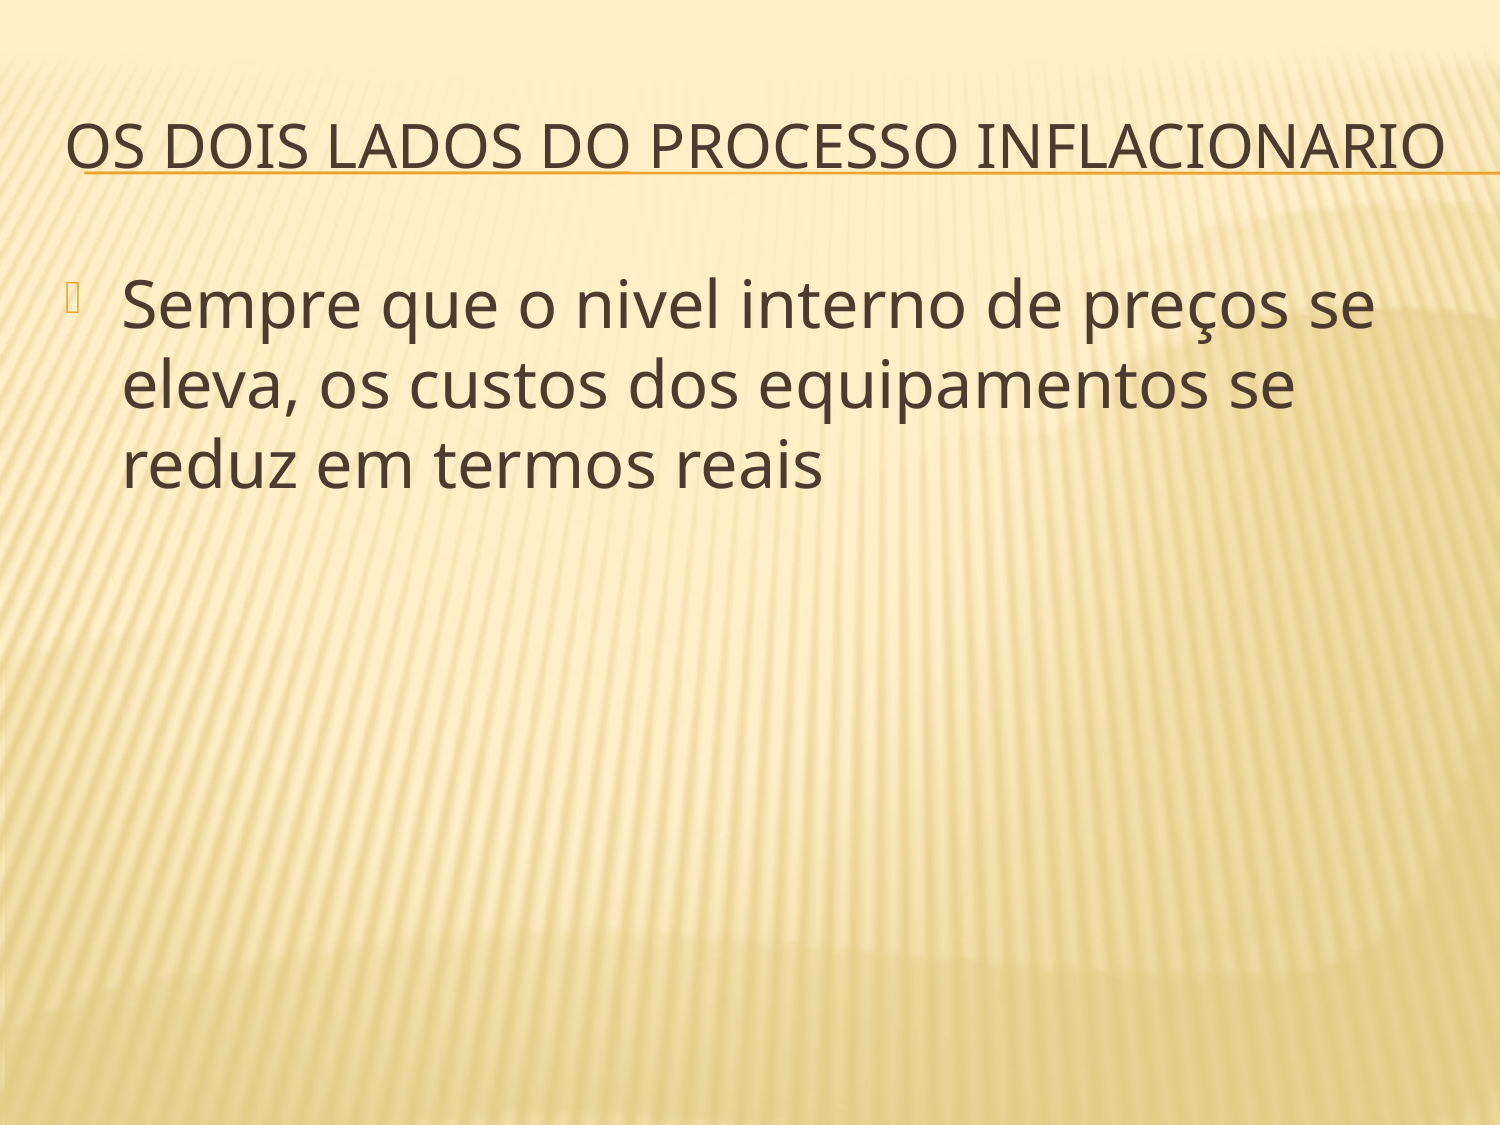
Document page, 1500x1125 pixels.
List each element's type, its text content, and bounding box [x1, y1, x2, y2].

title OS DOIS LADOS DO PROCESSO INFLACIONARIO [50, 75, 1475, 213]
list Sempre que o nivel interno de preços se eleva, os custos dos equipamentos se reduz em termos reais [50, 254, 1475, 998]
